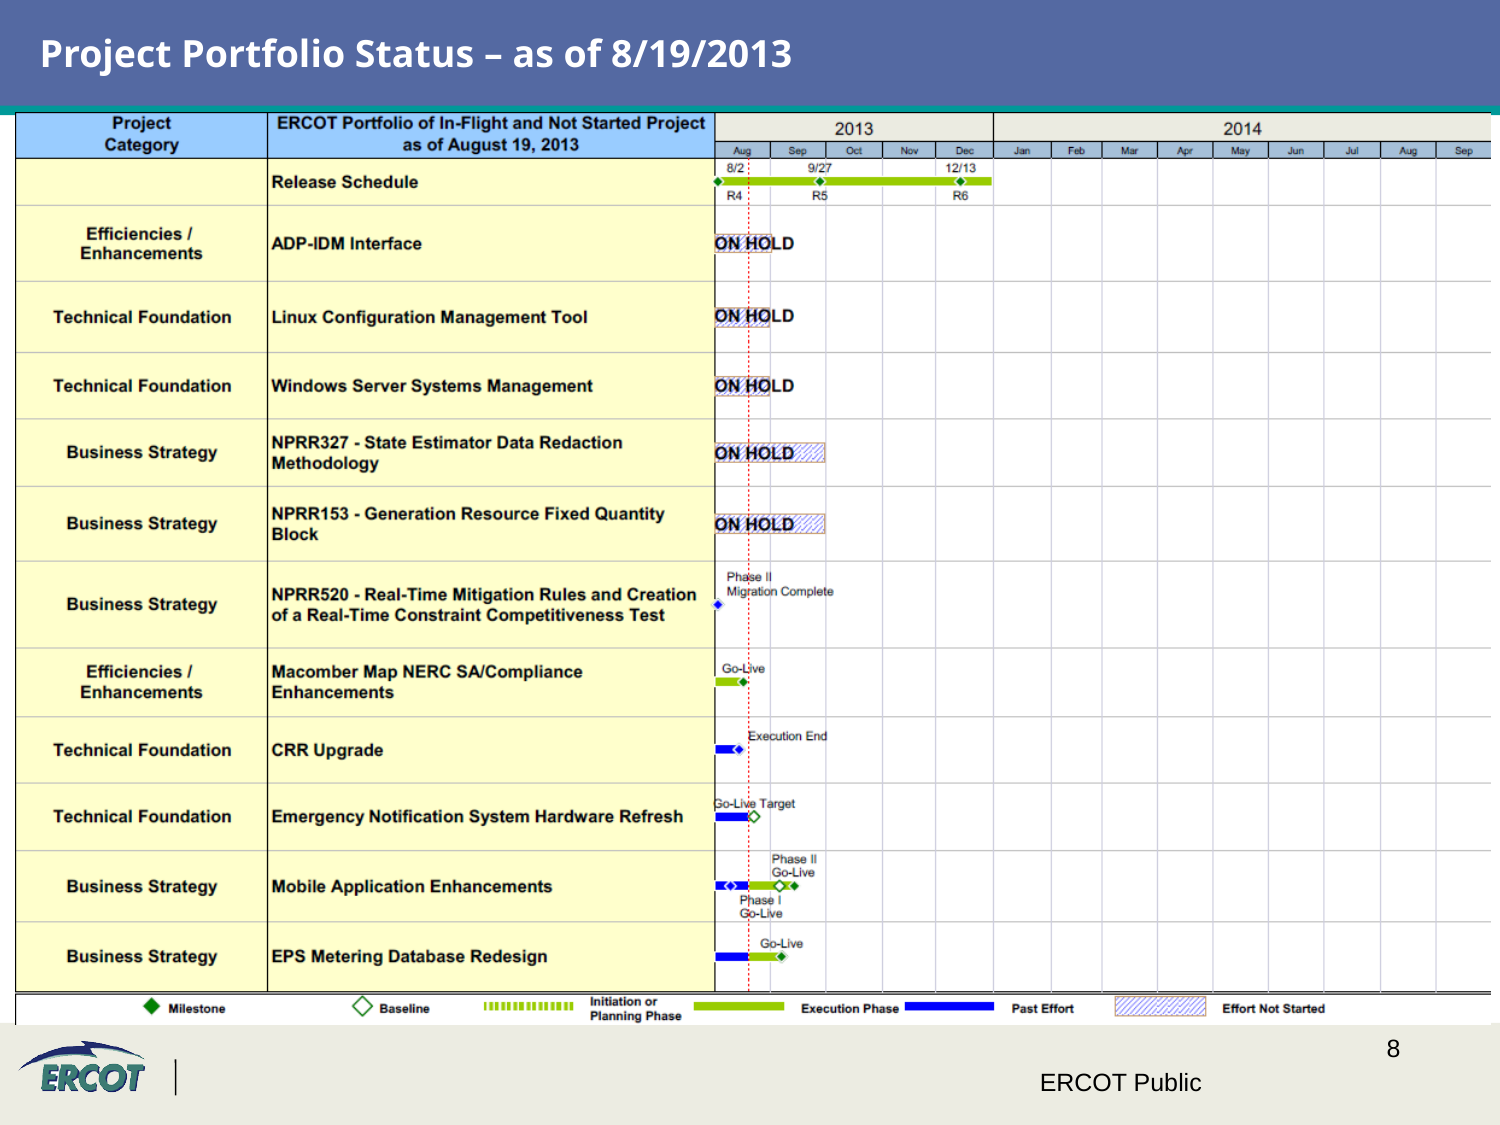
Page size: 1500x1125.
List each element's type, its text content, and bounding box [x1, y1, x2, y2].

footer ERCOT Public [1025, 1059, 1438, 1125]
text_box Project Portfolio Status – as of 8/19/2013 [24, 30, 1163, 106]
picture [14, 112, 1491, 1026]
picture [10, 1031, 151, 1111]
